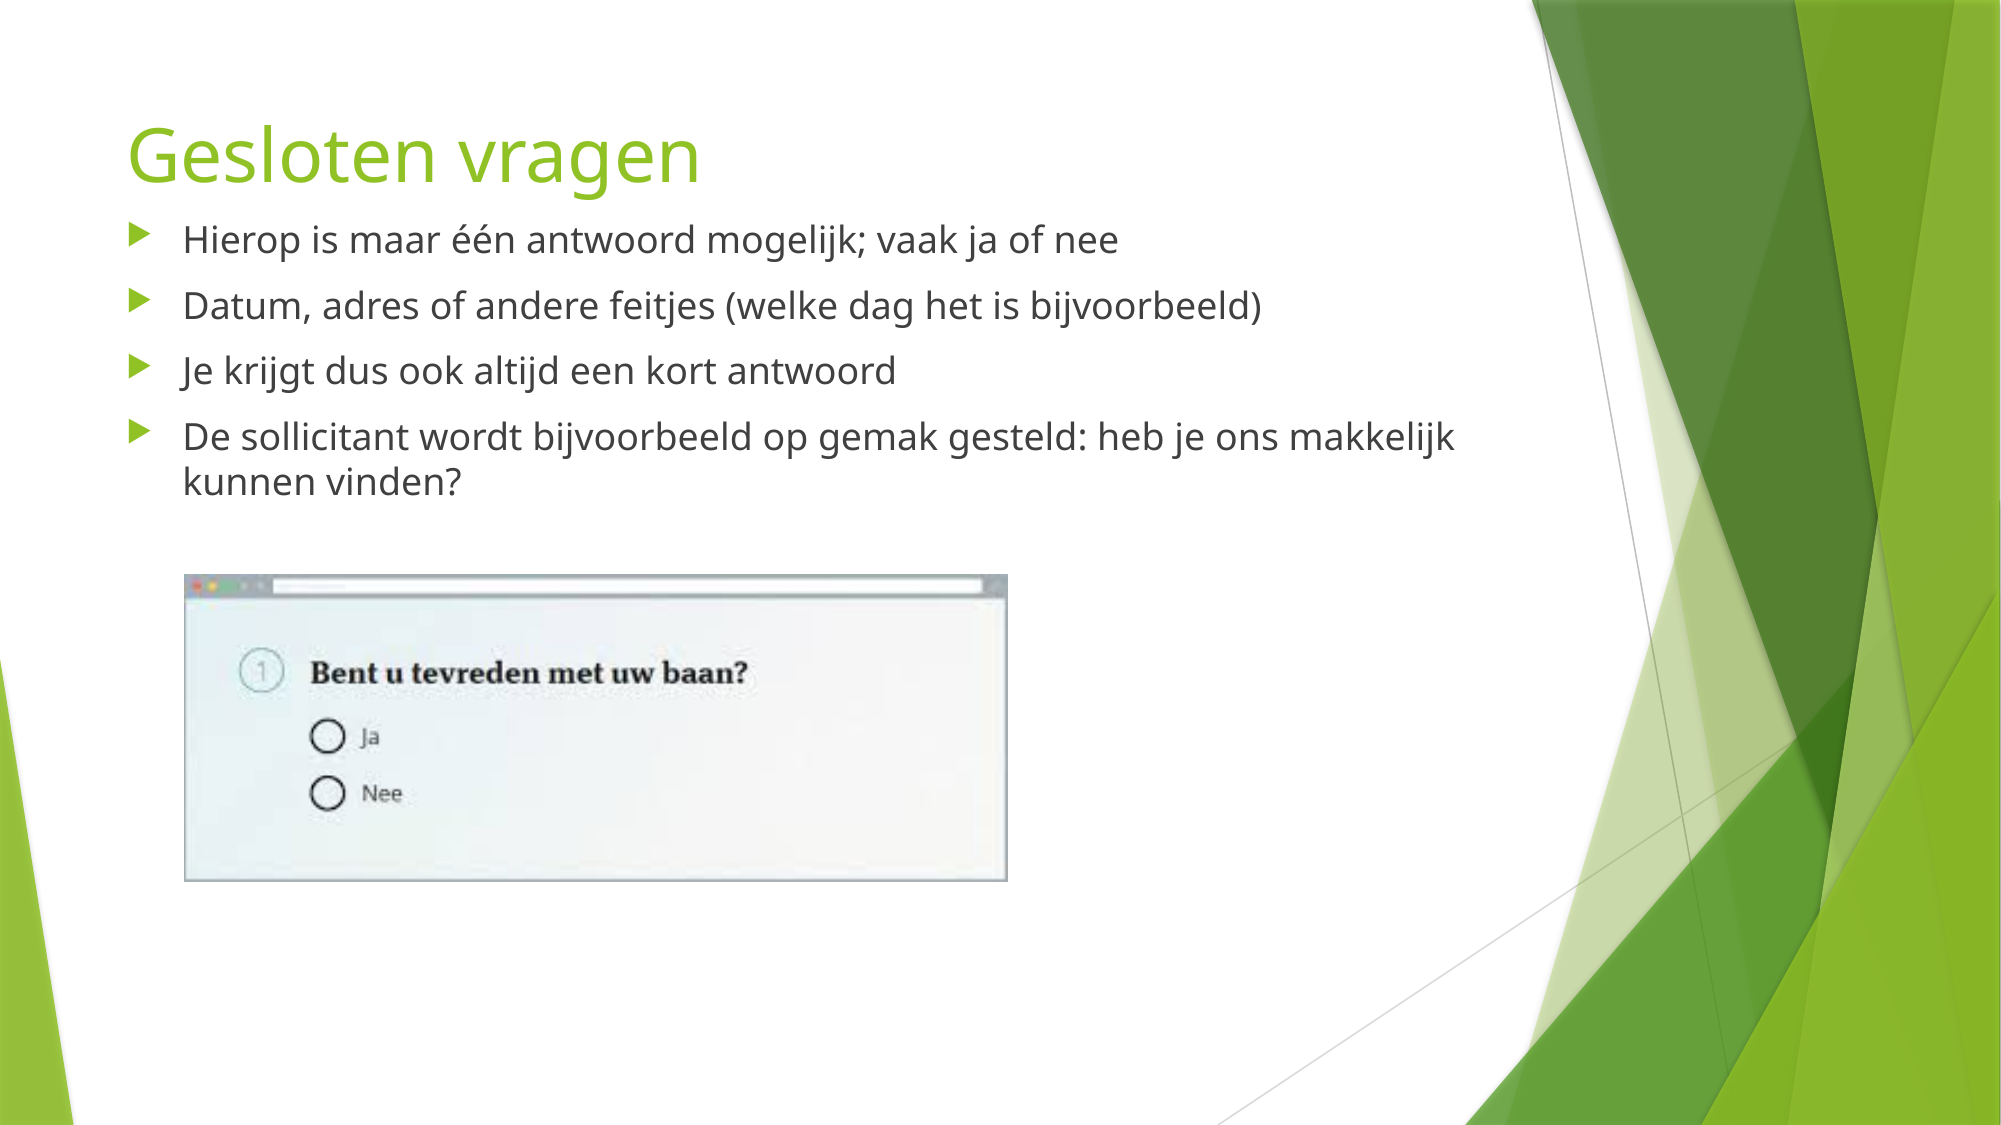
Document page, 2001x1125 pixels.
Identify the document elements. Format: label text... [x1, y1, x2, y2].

picture [183, 573, 1008, 883]
title Gesloten vragen [111, 99, 1522, 208]
list Hierop is maar één antwoord mogelijk; vaak ja of nee Datum, adres of andere feitjes (welke dag het is bijvoorbeeld) Je krijgt dus ook altijd een kort antwoord De sollicitant wordt bijvoorbeeld op gemak gesteld: heb je ons makkelijk kunnen vinden? [111, 208, 1522, 845]
